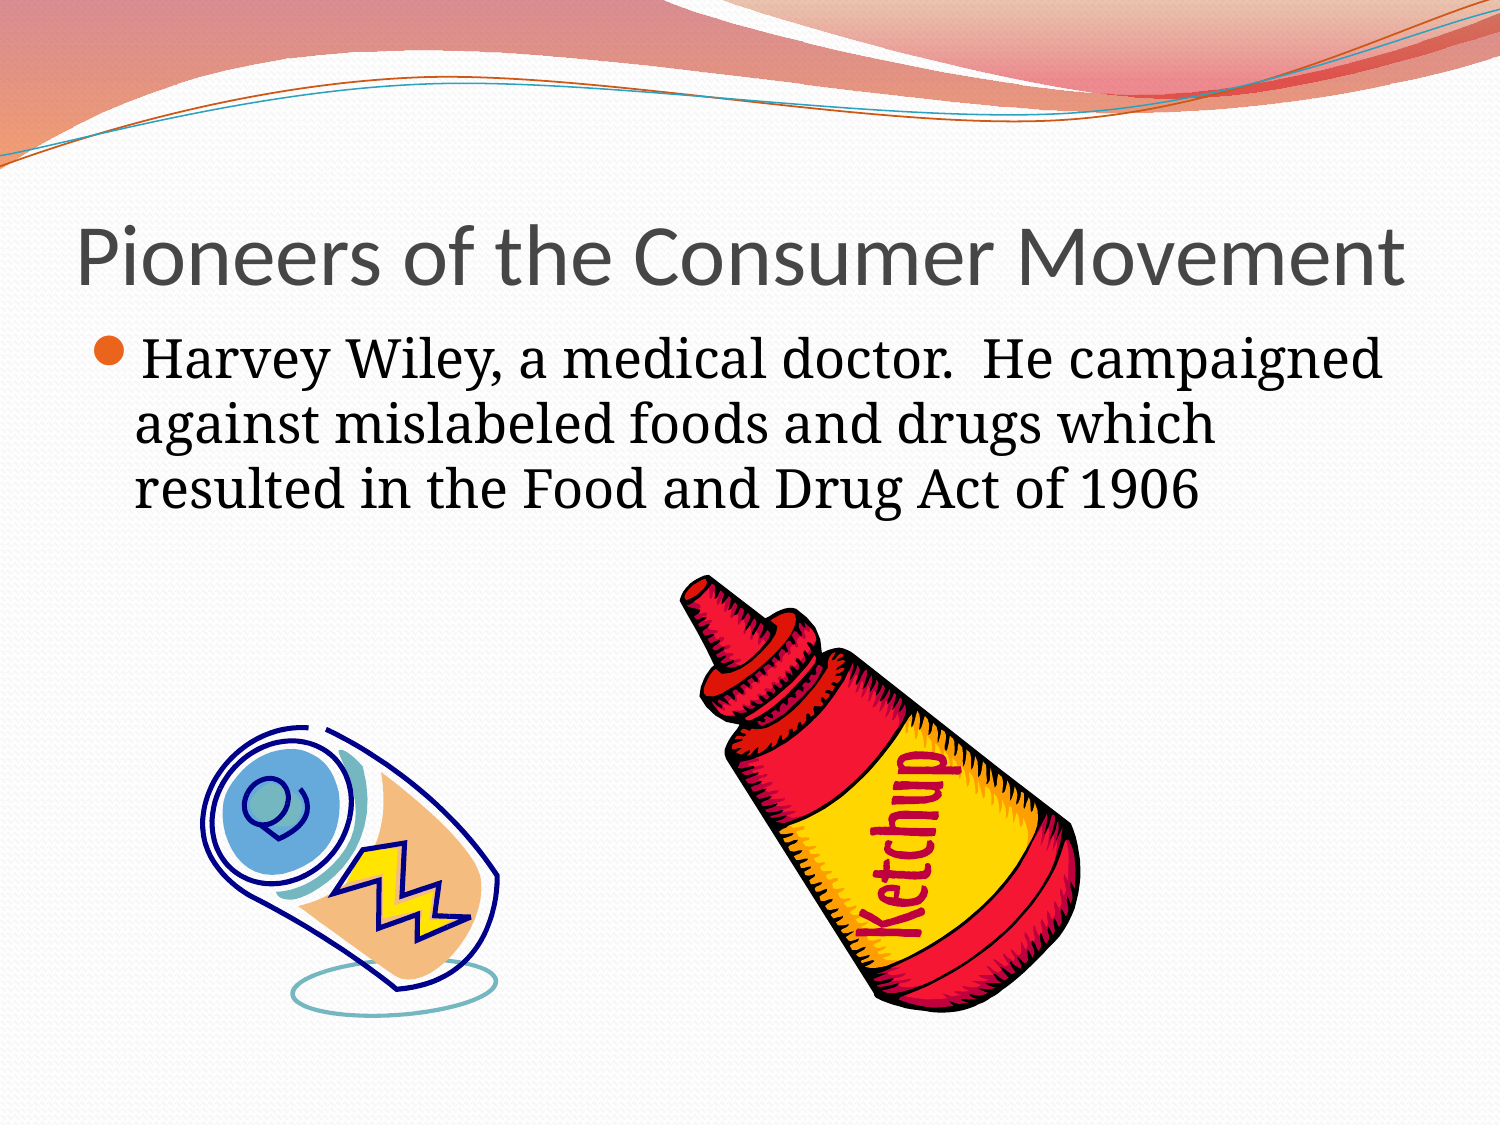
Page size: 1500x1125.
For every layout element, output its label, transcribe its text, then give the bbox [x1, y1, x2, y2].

title Pioneers of the Consumer Movement [75, 115, 1425, 303]
picture [199, 724, 505, 1019]
list Harvey Wiley, a medical doctor. He campaigned against mislabeled foods and drugs which resulted in the Food and Drug Act of 1906 [75, 317, 1425, 1038]
picture [725, 518, 989, 1036]
